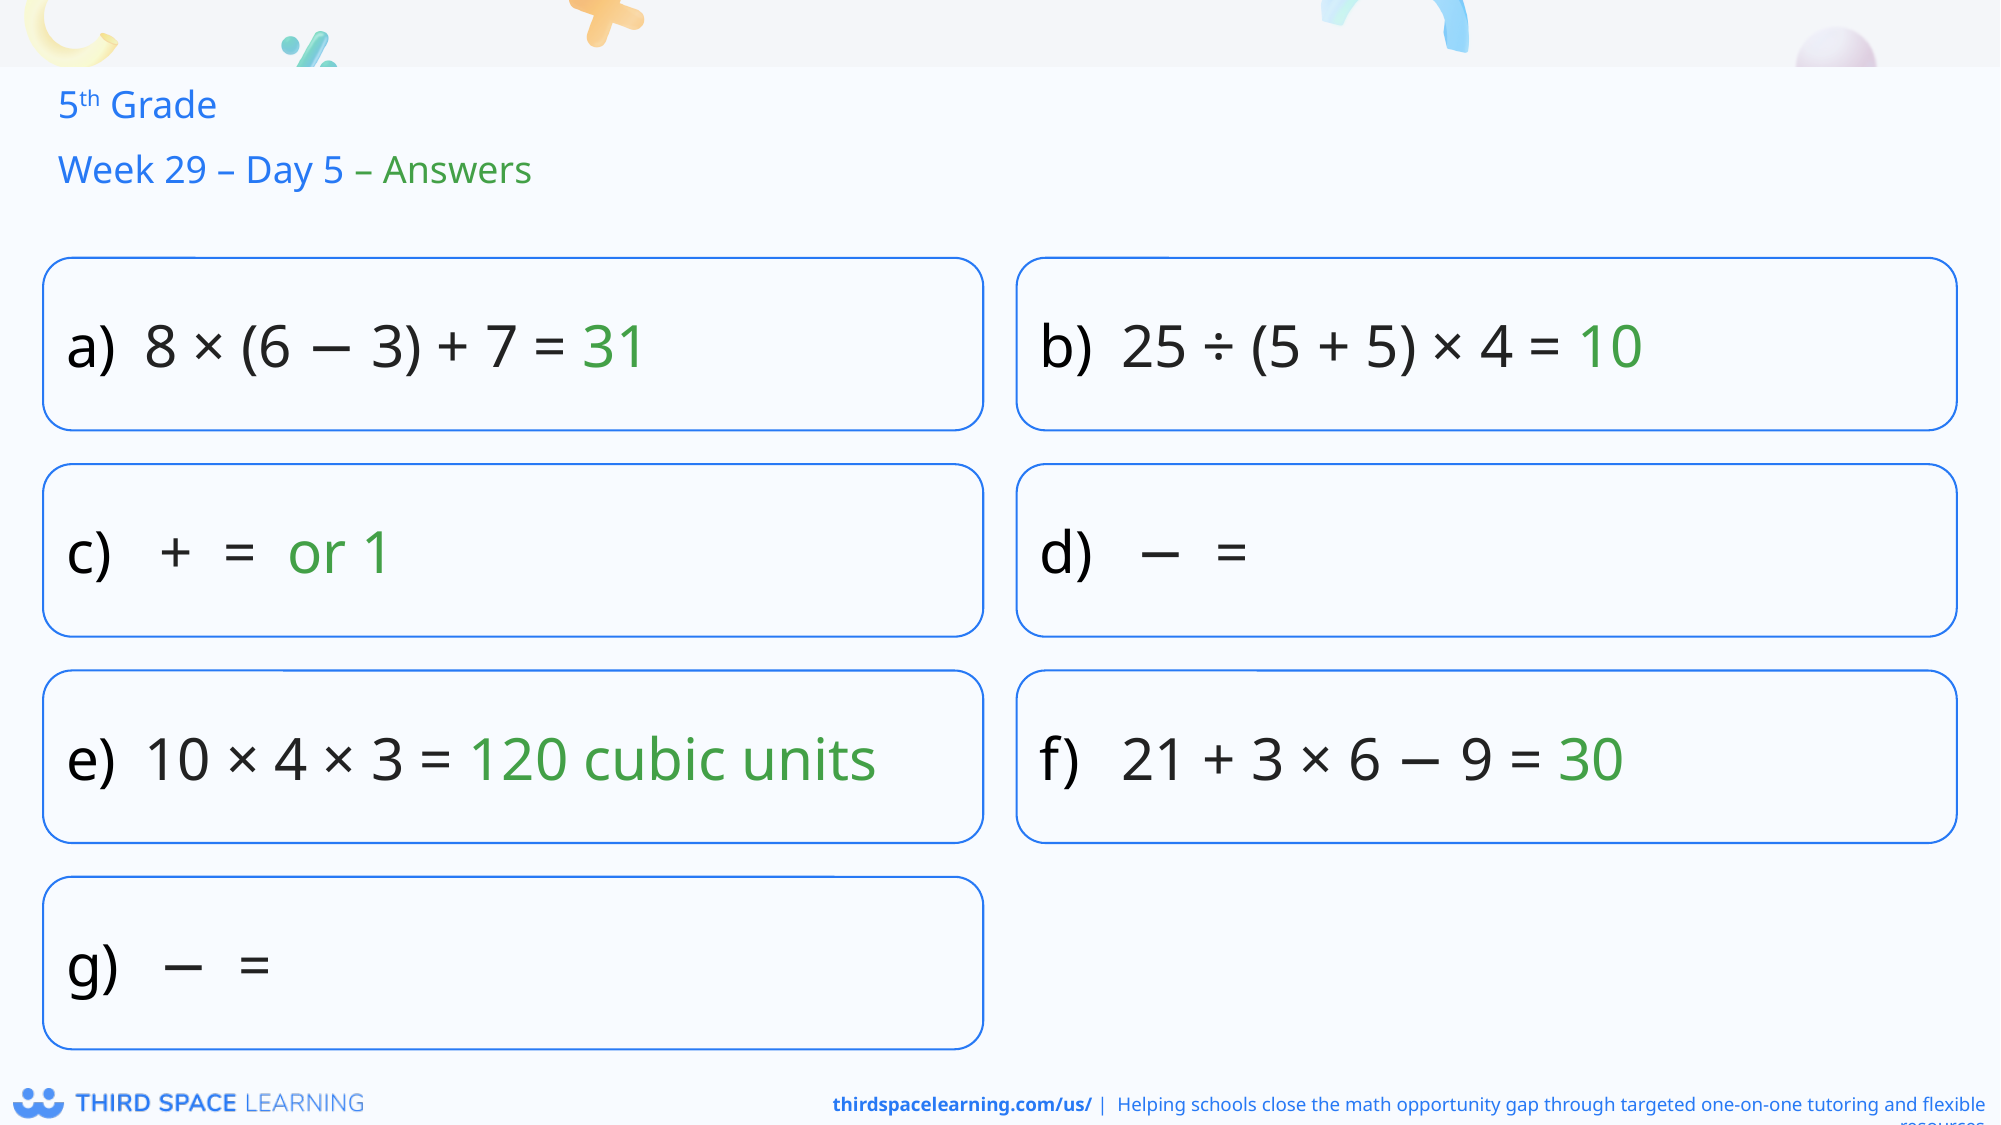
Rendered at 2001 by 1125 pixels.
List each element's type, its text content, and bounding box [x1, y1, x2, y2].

list 8 × (6 − 3) + 7 = 31 [129, 272, 962, 416]
list 25 ÷ (5 + 5) × 4 = 10 [1106, 272, 1939, 416]
picture [13, 1088, 365, 1119]
picture [0, 0, 2000, 67]
text_box 5th Grade Week 29 – Day 5 – Answers [43, 73, 705, 212]
list 21 + 3 × 6 − 9 = 30 [1106, 684, 1939, 829]
list 10 × 4 × 3 = 120 cubic units [129, 684, 962, 829]
